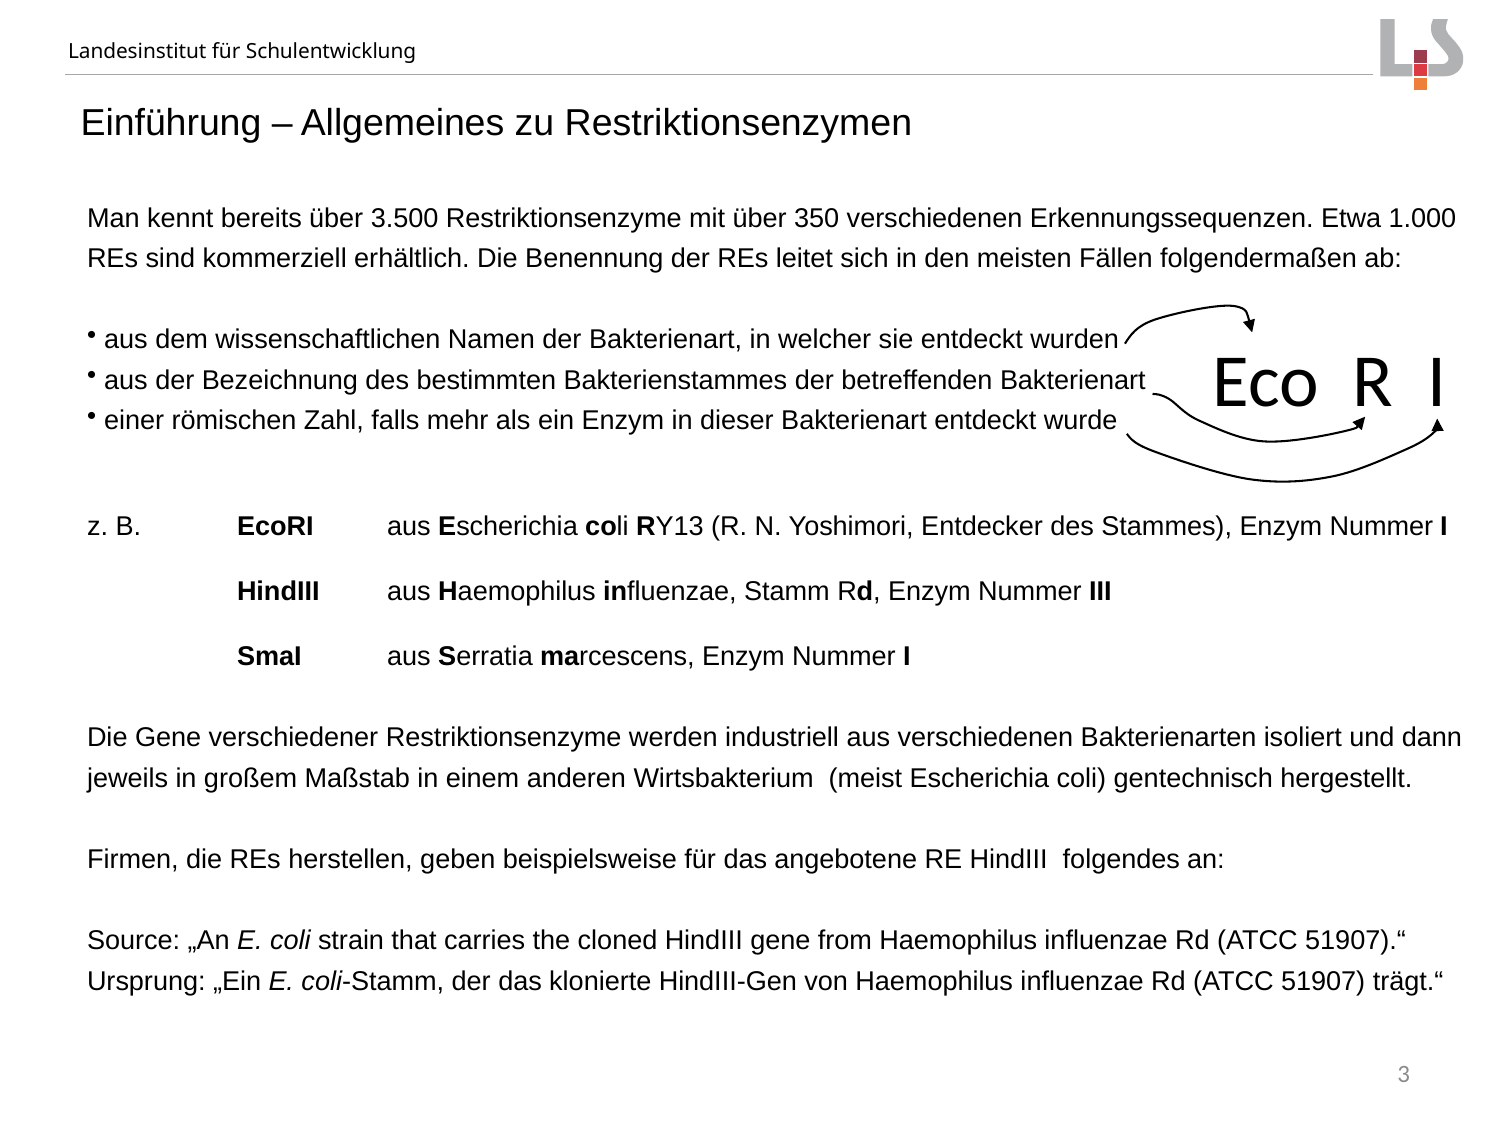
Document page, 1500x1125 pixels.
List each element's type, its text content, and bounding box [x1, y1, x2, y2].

slide_number 3 [1074, 1042, 1425, 1103]
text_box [52, 18, 1464, 91]
text_box [1152, 391, 1366, 429]
text_box Einführung – Allgemeines zu Restriktionsenzymen [65, 99, 928, 151]
text_box [1125, 417, 1444, 484]
text_box [1123, 303, 1255, 345]
text_box Man kennt bereits über 3.500 Restriktionsenzyme mit über 350 verschiedenen Erkennungssequenzen. Etwa 1.000 REs sind kommerziell erhältlich. Die Benennung der REs leitet sich in den meisten Fällen folgendermaßen ab: aus dem wissenschaftlichen Namen der Bakterienart, in welcher sie entdeckt wurden aus der Bezeichnung des bestimmten Bakterienstammes der betreffenden Bakterienart einer römischen Zahl, falls mehr als ein Enzym in dieser Bakterienart entdeckt wurde z. B. EcoRI aus Escherichia coli RY13 (R. N. Yoshimori, Entdecker des Stammes), Enzym Nummer I HindIII aus Haemophilus influenzae, Stamm Rd, Enzym Nummer III SmaI aus Serratia marcescens, Enzym Nummer I Die Gene verschiedener Restriktionsenzyme werden industriell aus verschiedenen Bakterienarten isoliert und dann jeweils in großem Maßstab in einem anderen Wirtsbakterium (meist Escherichia coli) gentechnisch hergestellt. Firmen, die REs herstellen, geben beispielsweise für das angebotene RE HindIII folgendes an: Source: „An E. coli strain that carries the cloned HindIII gene from Haemophilus influenzae Rd (ATCC 51907).“ Ursprung: „Ein E. coli-Stamm, der das klonierte HindIII-Gen von Haemophilus influenzae Rd (ATCC 51907) trägt.“ [72, 184, 1500, 1003]
text_box Eco R I [1198, 324, 1462, 430]
